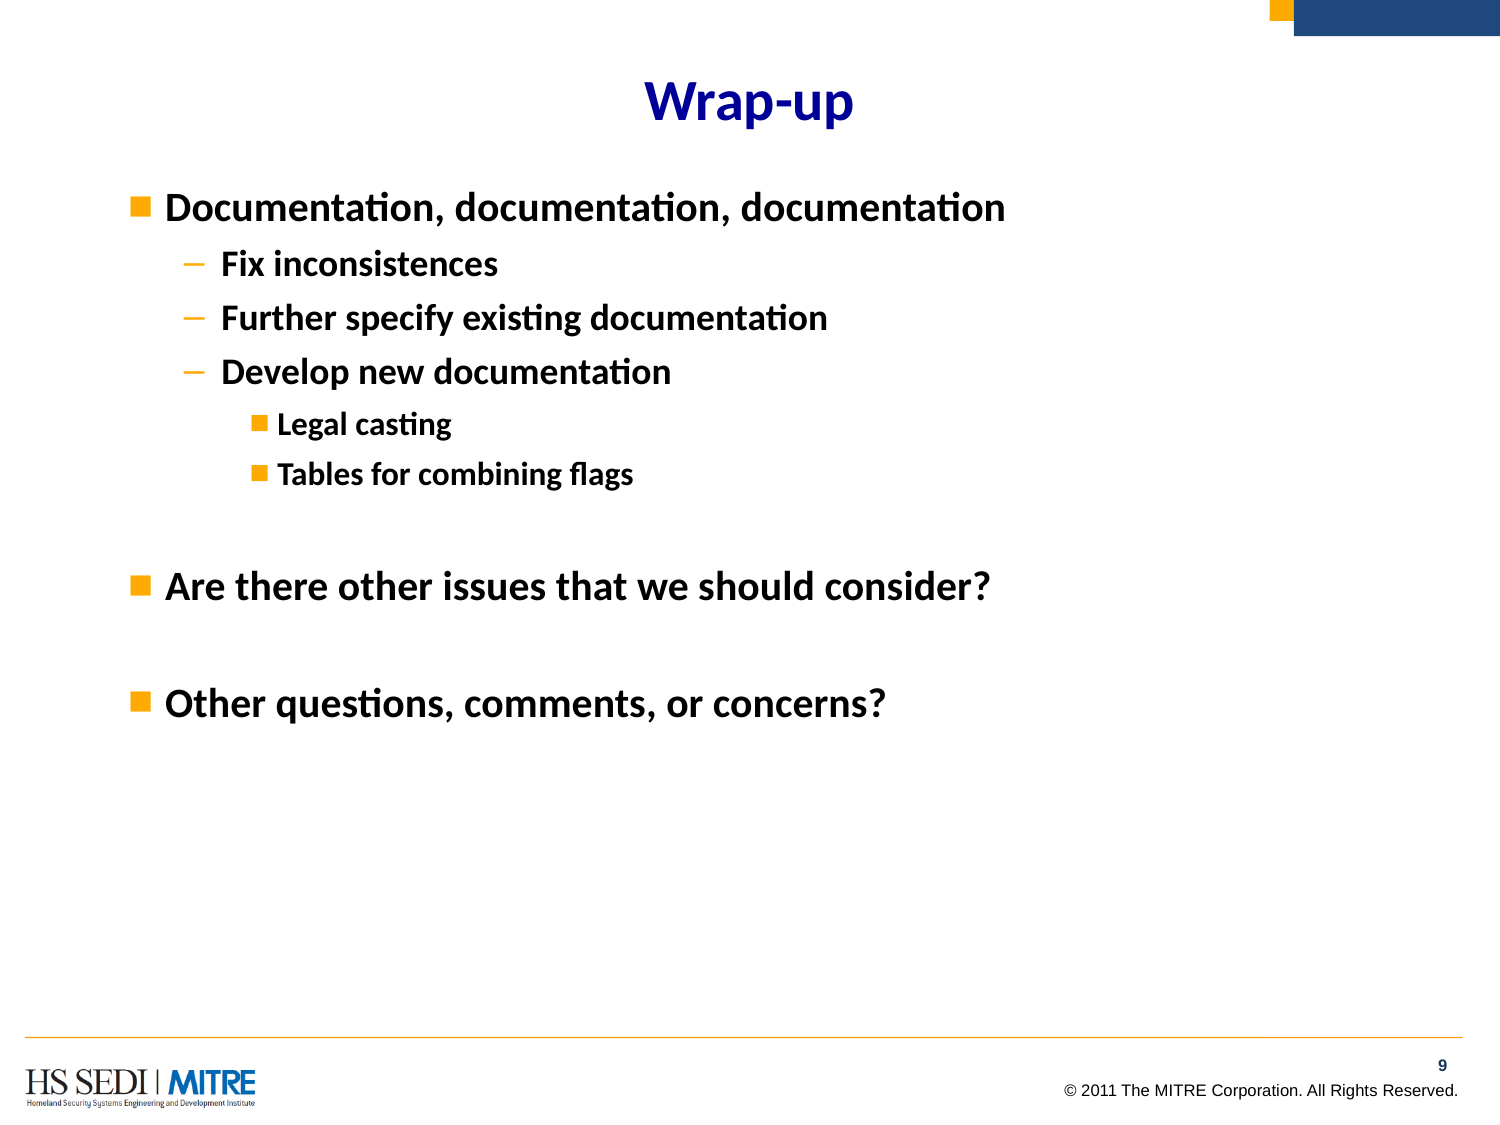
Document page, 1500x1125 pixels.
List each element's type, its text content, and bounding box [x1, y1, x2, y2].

slide_number 8 [1374, 1049, 1463, 1076]
picture [20, 1058, 271, 1122]
title Wrap-up [43, 62, 1457, 151]
list Documentation, documentation, documentation Fix inconsistences Further specify existing documentation Develop new documentation Legal casting Tables for combining flags Are there other issues that we should consider? Other questions, comments, or concerns? [112, 180, 1387, 1024]
